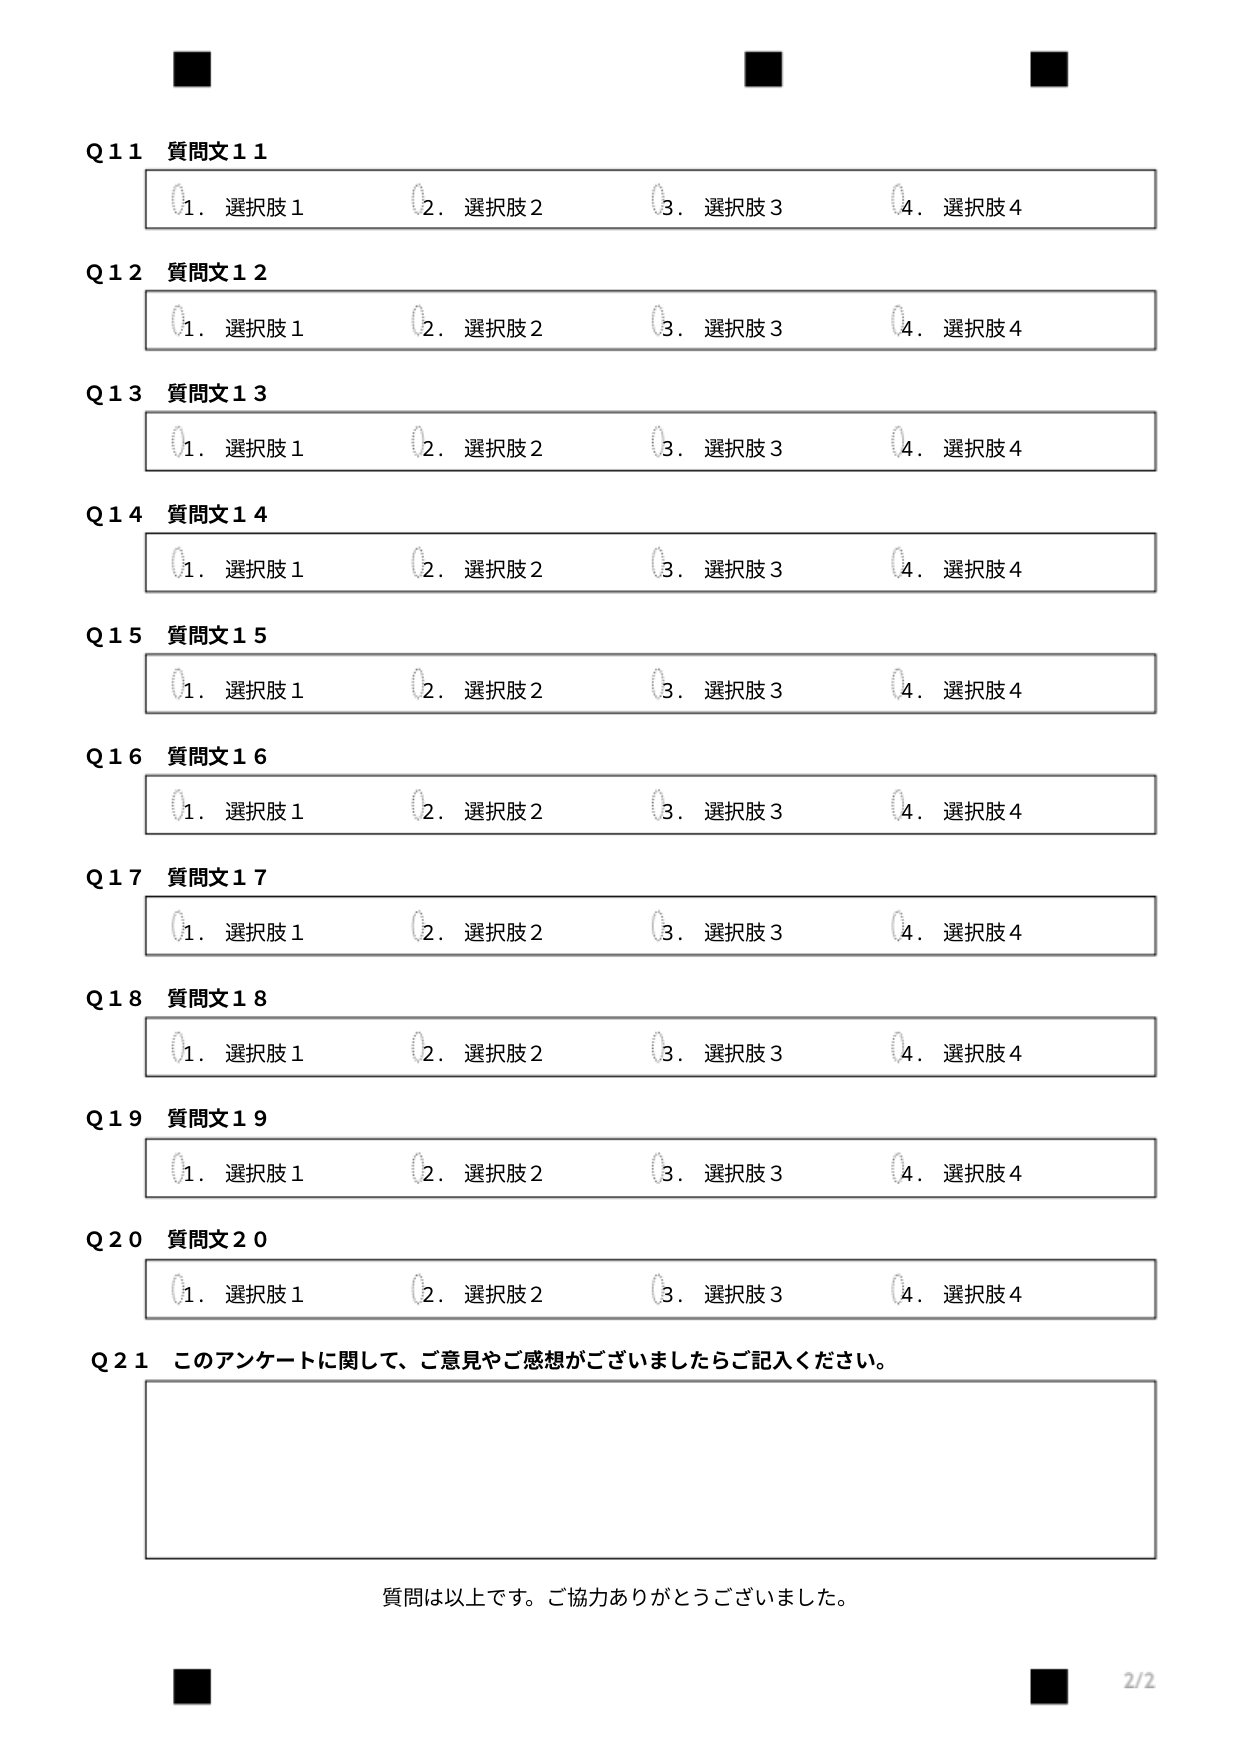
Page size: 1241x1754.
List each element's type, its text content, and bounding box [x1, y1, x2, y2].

text_box 2. 選択肢２ [407, 1016, 563, 1073]
text_box Ｑ２１ このアンケートに関して、ご意見やご感想がございましたらご記入ください。 [75, 1340, 912, 1380]
text_box 4. 選択肢４ [886, 1016, 1042, 1073]
text_box 2. 選択肢２ [407, 170, 563, 227]
text_box Ｑ１１ 質問文１１ [69, 131, 286, 172]
text_box 3. 選択肢３ [646, 1257, 802, 1315]
text_box 1. 選択肢１ [167, 895, 323, 952]
text_box 4. 選択肢４ [886, 895, 1042, 952]
text_box 2. 選択肢２ [407, 291, 563, 348]
text_box 3. 選択肢３ [646, 532, 802, 590]
text_box 2. 選択肢２ [407, 895, 563, 952]
text_box 1. 選択肢１ [167, 532, 323, 590]
text_box 1. 選択肢１ [167, 291, 323, 348]
text_box 質問は以上です。ご協力ありがとうございました。 [0, 1577, 1241, 1618]
text_box Ｑ１３ 質問文１３ [69, 373, 286, 414]
text_box 2. 選択肢２ [407, 653, 563, 711]
text_box 3. 選択肢３ [646, 895, 802, 952]
text_box 4. 選択肢４ [886, 412, 1042, 469]
text_box 2. 選択肢２ [407, 412, 563, 469]
text_box 4. 選択肢４ [886, 170, 1042, 227]
text_box 2. 選択肢２ [407, 1257, 563, 1315]
text_box 1. 選択肢１ [167, 170, 323, 227]
text_box Ｑ１５ 質問文１５ [69, 615, 286, 655]
text_box 3. 選択肢３ [646, 653, 802, 711]
text_box Ｑ１７ 質問文１７ [69, 856, 286, 897]
text_box 4. 選択肢４ [886, 1257, 1042, 1315]
text_box 1. 選択肢１ [167, 1016, 323, 1073]
text_box Ｑ２０ 質問文２０ [69, 1219, 286, 1260]
text_box Ｑ１６ 質問文１６ [69, 736, 286, 776]
text_box 3. 選択肢３ [646, 1016, 802, 1073]
text_box Ｑ１４ 質問文１４ [69, 494, 286, 535]
text_box 3. 選択肢３ [646, 291, 802, 348]
text_box 3. 選択肢３ [646, 1136, 802, 1194]
text_box 4. 選択肢４ [886, 532, 1042, 590]
text_box 2. 選択肢２ [407, 774, 563, 831]
text_box 2. 選択肢２ [407, 1136, 563, 1194]
text_box 1. 選択肢１ [167, 653, 323, 711]
text_box 4. 選択肢４ [886, 291, 1042, 348]
text_box 1. 選択肢１ [167, 1136, 323, 1194]
text_box 1. 選択肢１ [167, 412, 323, 469]
text_box Ｑ１２ 質問文１２ [69, 252, 286, 293]
text_box 1. 選択肢１ [167, 1257, 323, 1315]
text_box Ｑ１８ 質問文１８ [69, 977, 286, 1018]
text_box 2. 選択肢２ [407, 532, 563, 590]
text_box Ｑ１９ 質問文１９ [69, 1098, 286, 1139]
text_box 3. 選択肢３ [646, 170, 802, 227]
text_box 4. 選択肢４ [886, 653, 1042, 711]
text_box 3. 選択肢３ [646, 774, 802, 831]
text_box 1. 選択肢１ [167, 774, 323, 831]
text_box 3. 選択肢３ [646, 412, 802, 469]
text_box 4. 選択肢４ [886, 1136, 1042, 1194]
text_box 4. 選択肢４ [886, 774, 1042, 831]
